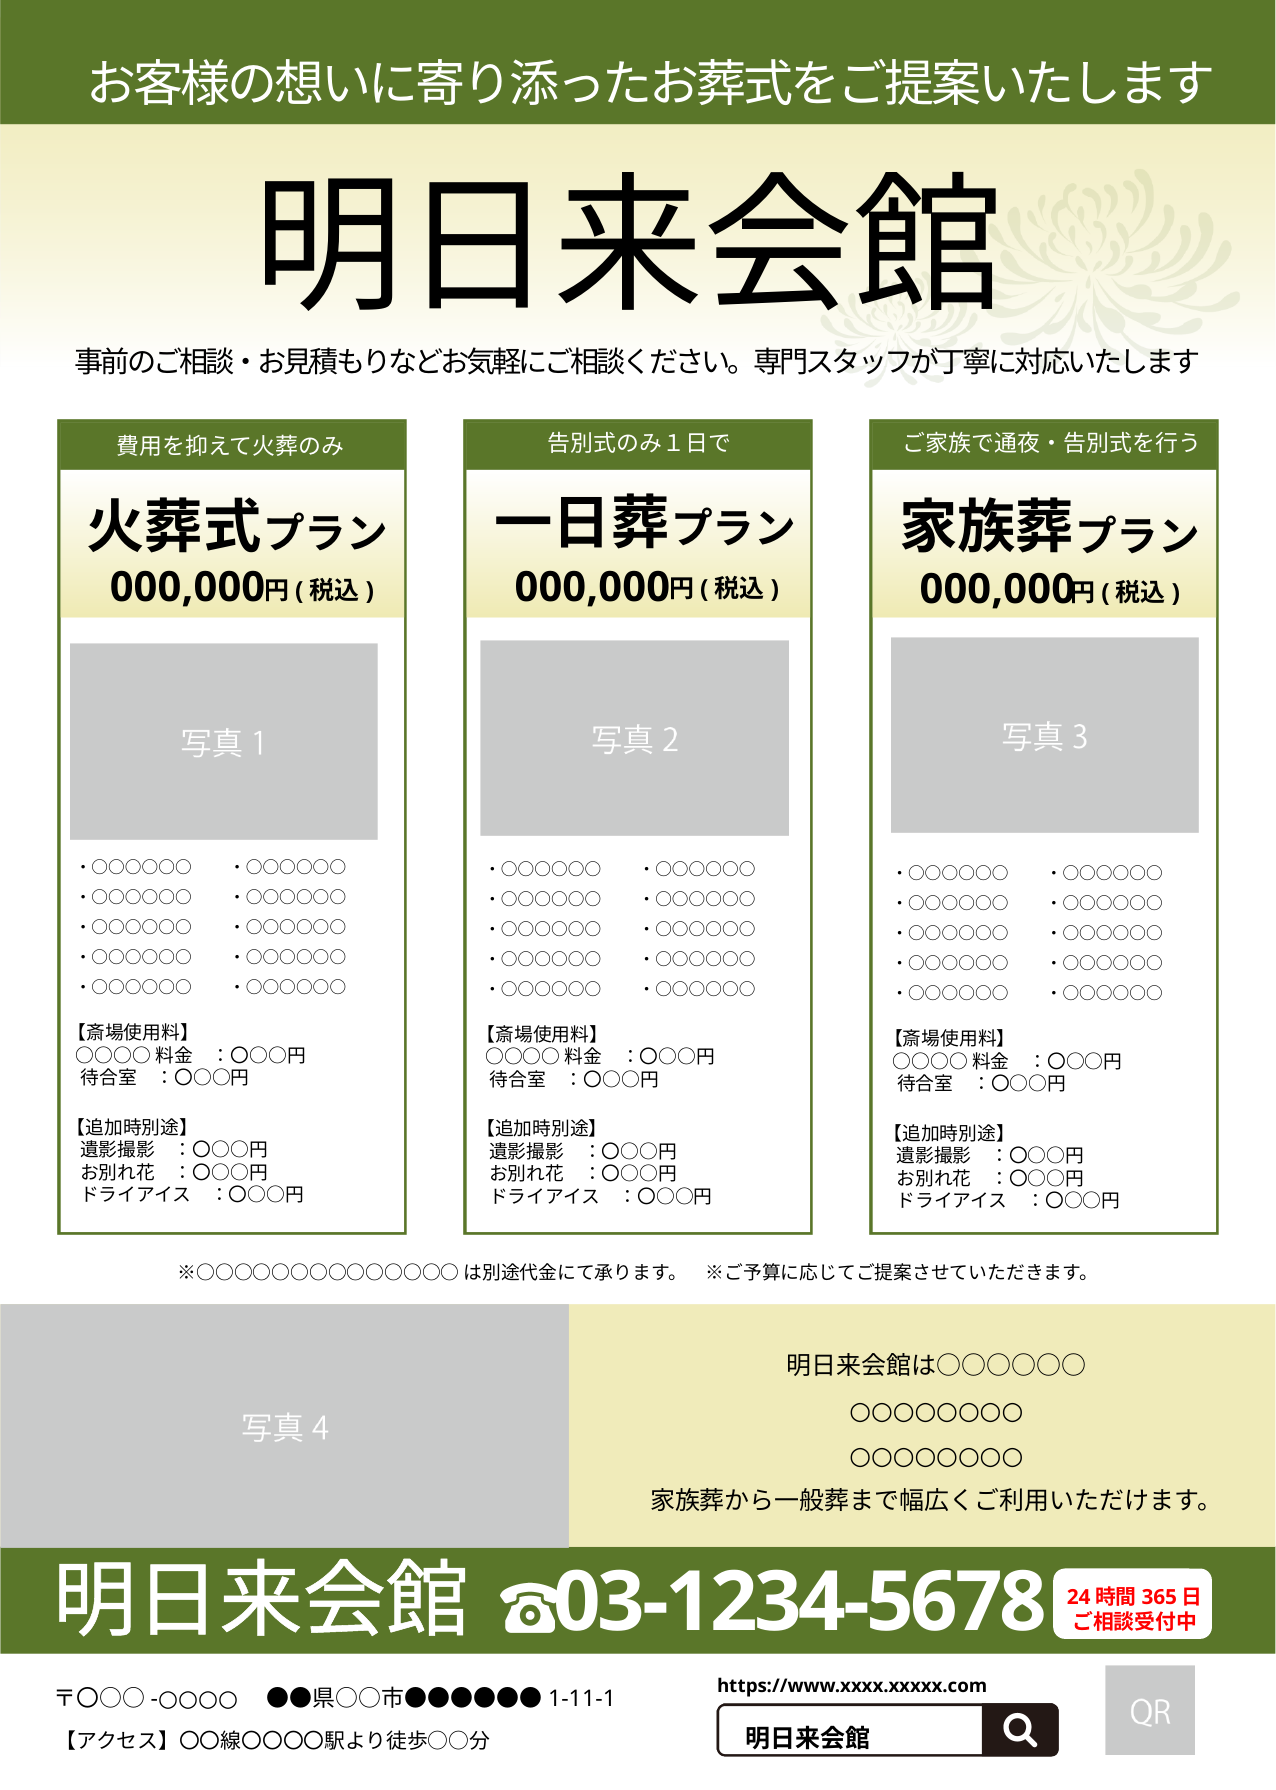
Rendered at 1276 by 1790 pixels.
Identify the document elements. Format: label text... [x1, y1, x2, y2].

text_box 〒〇○○-○○○○ ●●県○○市●●●●●●1-11-1 [53, 1667, 696, 1712]
text_box 明日来会館は○○○○○○ ○○○○○○○○ ○○○○○○○○ 家族葬から一般葬まで幅広くご利用いただけます。 [635, 1332, 1237, 1515]
text_box 【斎場使用料】 ○○○○料金 ：〇○○円 待合室 ：〇○○円 [884, 1024, 1197, 1095]
text_box 【追加時別途】 遺影撮影 ：〇○○円 お別れ花 ：〇○○円 ドライアイス ：〇○○円 [883, 1119, 1227, 1212]
text_box ・○○○○○○ ・○○○○○○ ・○○○○○○ ・○○○○○○ ・○○○○○○ ・○○○○○○ ・○○○○○○ ・○○○○○○ ・○○○○○○ ・○○○○○○ [855, 850, 1199, 1003]
picture [0, 1304, 1276, 1654]
text_box お客様の想いに寄り添ったお葬式をご提案いたします [41, 48, 1260, 112]
text_box 【追加時別途】 遺影撮影 ：〇○○円 お別れ花 ：〇○○円 ドライアイス ：〇○○円 [476, 1114, 820, 1207]
text_box [1052, 1567, 1213, 1640]
picture [0, 0, 1276, 1235]
text_box 明日来会館 [168, 145, 1090, 329]
text_box 03-1234-5678 [542, 1545, 1059, 1648]
text_box ※○○○○○○○○○○○○○○は別途代金にて承ります。 ※ご予算に応じてご提案させていただきます。 [151, 1246, 1124, 1283]
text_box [475, 482, 802, 611]
text_box 【斎場使用料】 ○○○○料金 ：〇○○円 待合室 ：〇○○円 [476, 1019, 789, 1090]
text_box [67, 486, 394, 610]
picture [716, 1703, 1059, 1757]
text_box ・○○○○○○ ・○○○○○○ ・○○○○○○ ・○○○○○○ ・○○○○○○ ・○○○○○○ ・○○○○○○ ・○○○○○○ ・○○○○○○ ・○○○○○○ [39, 844, 383, 997]
text_box 明日来会館 [46, 1548, 476, 1646]
text_box 24時間365日 ご相談受付中 [1058, 1581, 1211, 1634]
text_box 【斎場使用料】 ○○○○料金 ：〇○○円 待合室 ：〇○○円 [67, 1018, 380, 1089]
text_box https://www.xxxx.xxxxx.com [716, 1660, 1072, 1697]
text_box 【追加時別途】 遺影撮影 ：〇○○円 お別れ花 ：〇○○円 ドライアイス ：〇○○円 [66, 1113, 410, 1206]
text_box ご家族で通夜・告別式を行う [880, 425, 1224, 456]
text_box 費用を抑えて火葬のみ [102, 429, 360, 460]
picture [1105, 1665, 1195, 1755]
text_box 事前のご相談・お見積もりなどお気軽にご相談ください。専門スタッフが丁寧に対応いたします [39, 323, 1237, 378]
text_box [880, 487, 1206, 613]
text_box 告別式のみ１日で [510, 426, 768, 457]
text_box 【アクセス】〇〇線〇〇〇〇駅より徒歩○○分 [55, 1712, 494, 1753]
text_box ・○○○○○○ ・○○○○○○ ・○○○○○○ ・○○○○○○ ・○○○○○○ ・○○○○○○ ・○○○○○○ ・○○○○○○ ・○○○○○○ ・○○○○○○ [448, 846, 792, 999]
